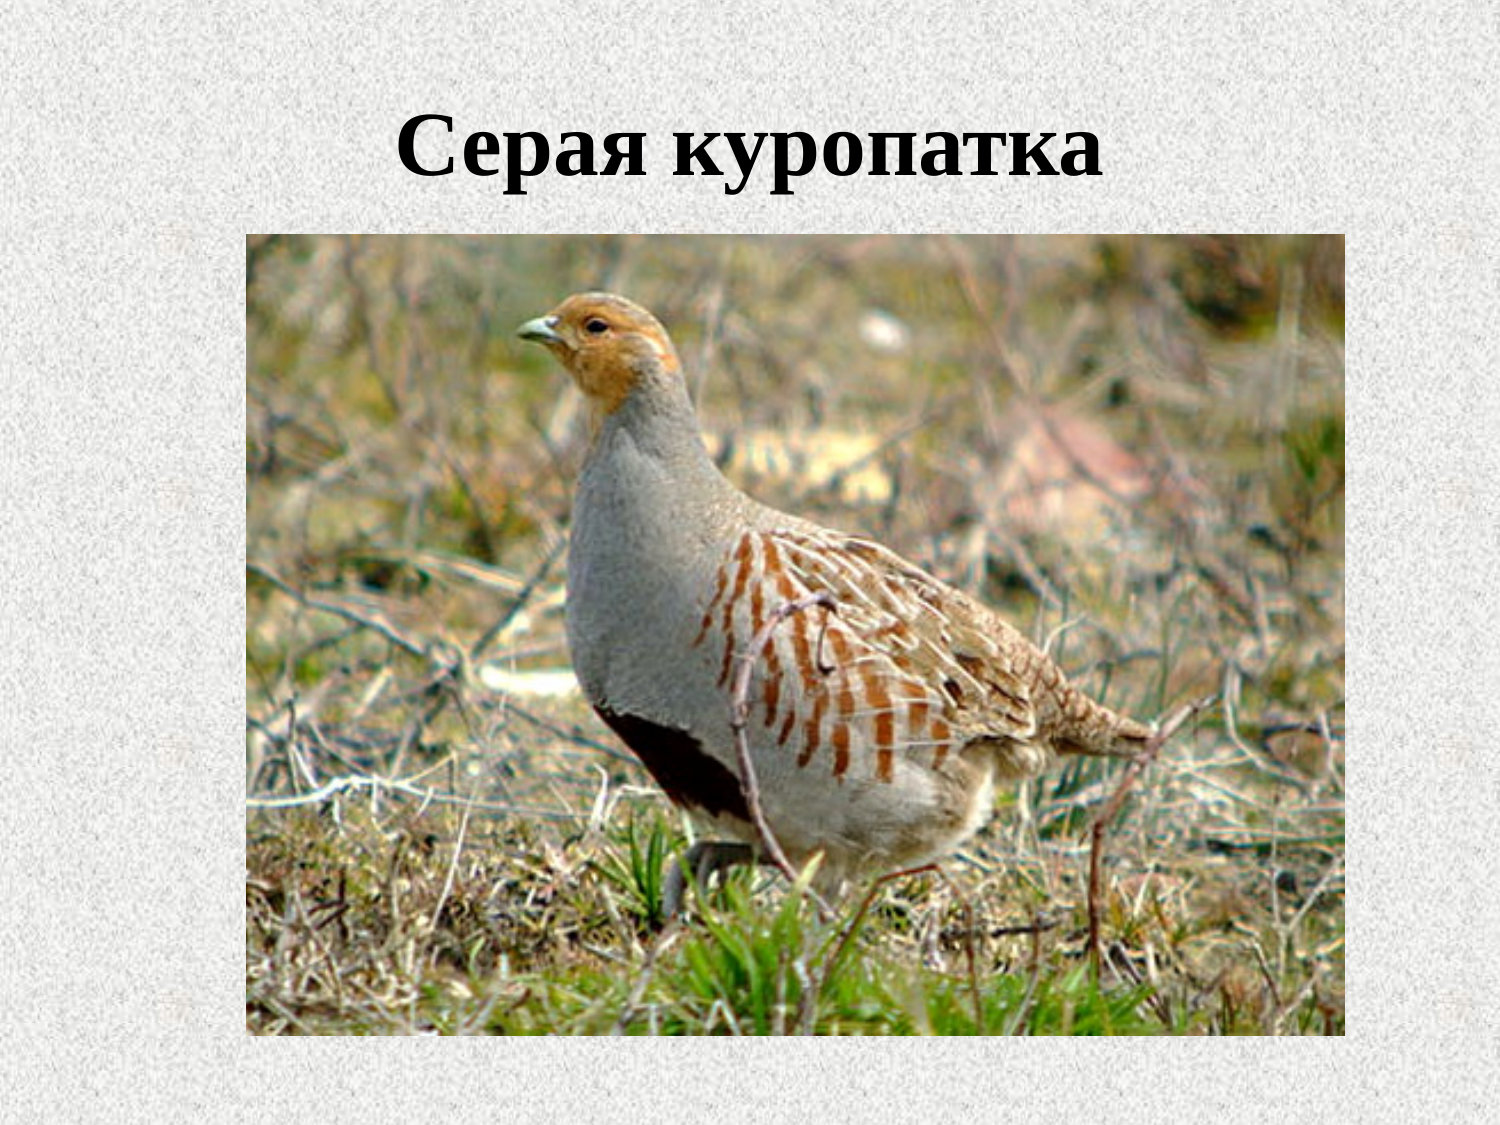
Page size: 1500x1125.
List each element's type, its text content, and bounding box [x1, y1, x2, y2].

picture [0, 0, 1500, 1125]
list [245, 234, 1345, 1036]
title Серая куропатка [74, 44, 1426, 233]
